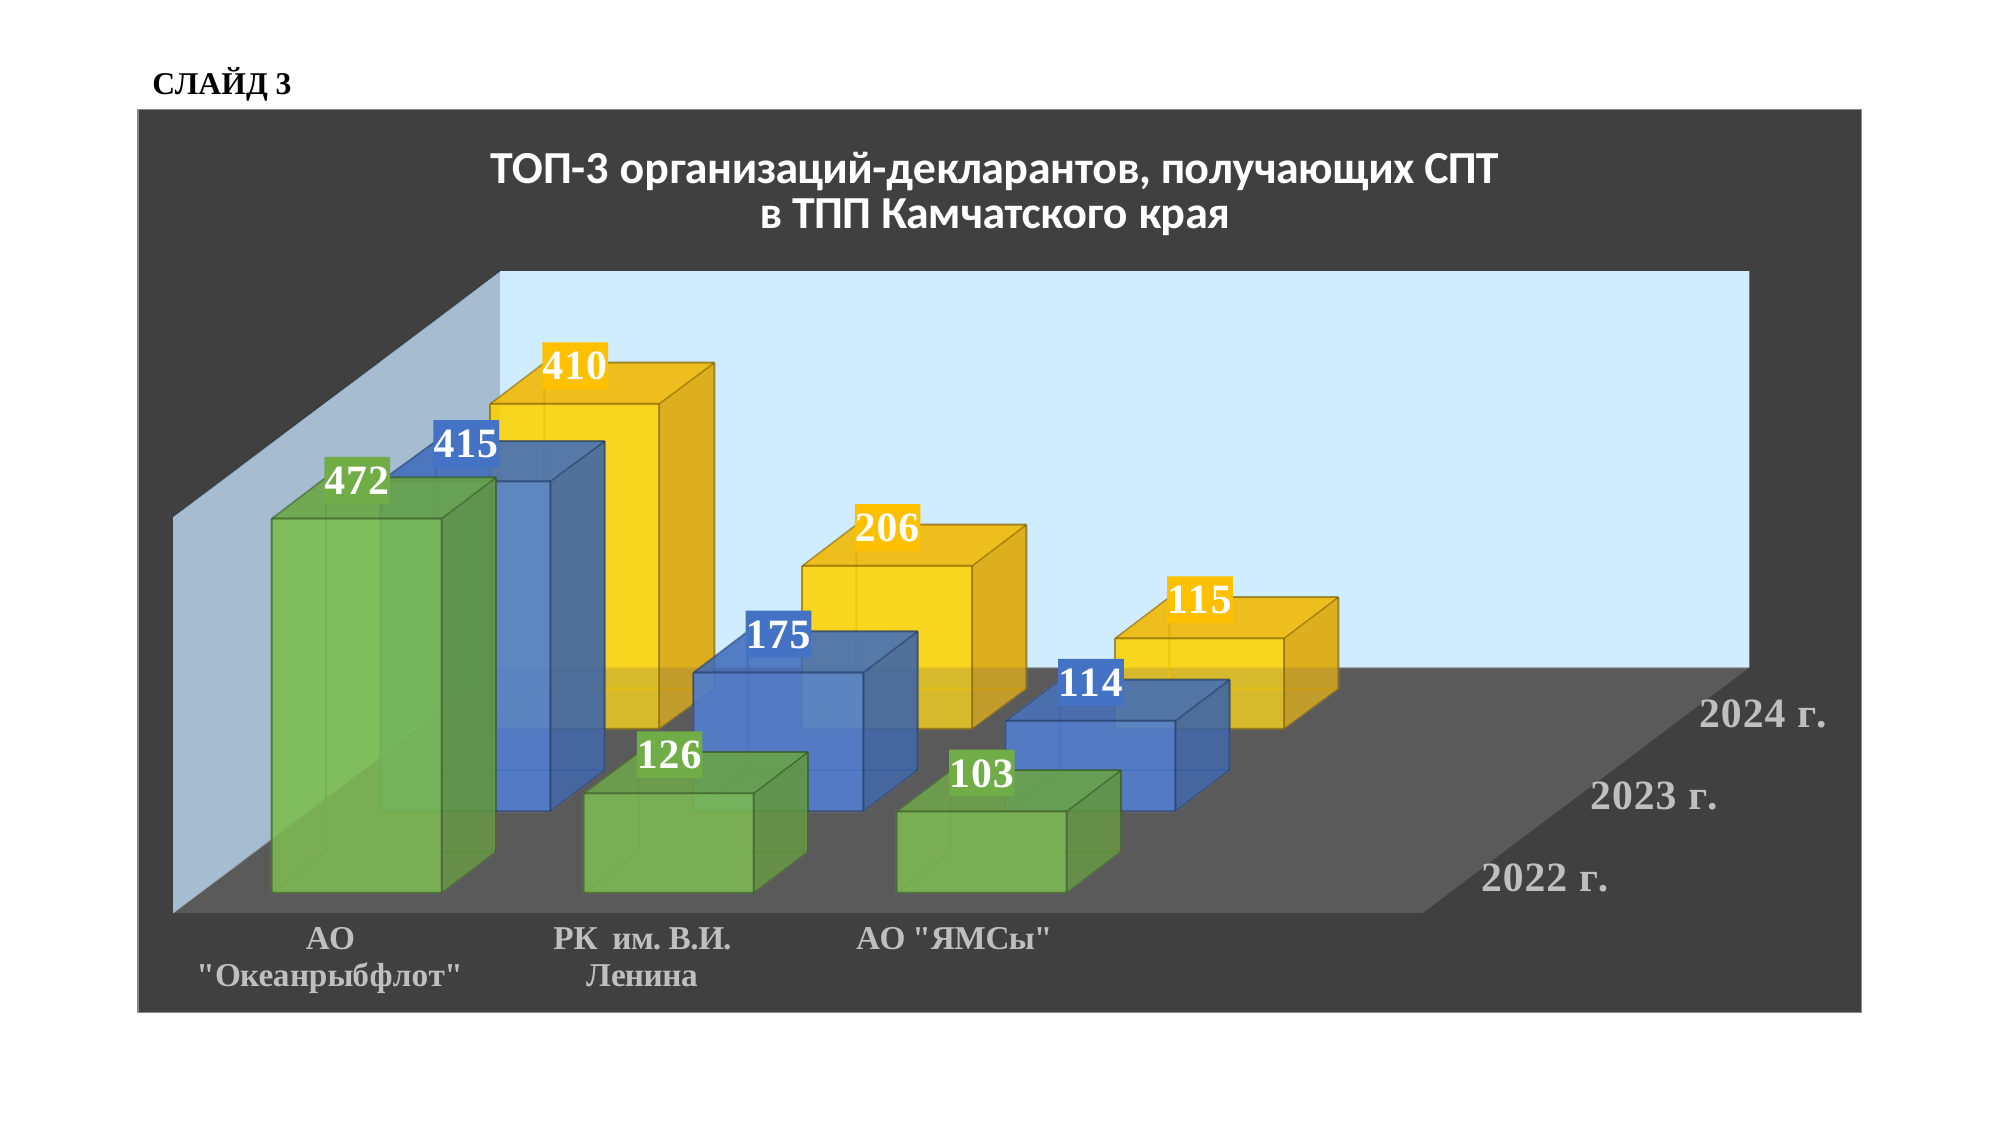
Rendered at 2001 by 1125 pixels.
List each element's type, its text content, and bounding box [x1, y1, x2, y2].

chart [137, 109, 1863, 1014]
title СЛАЙД 3 [137, 59, 1863, 109]
